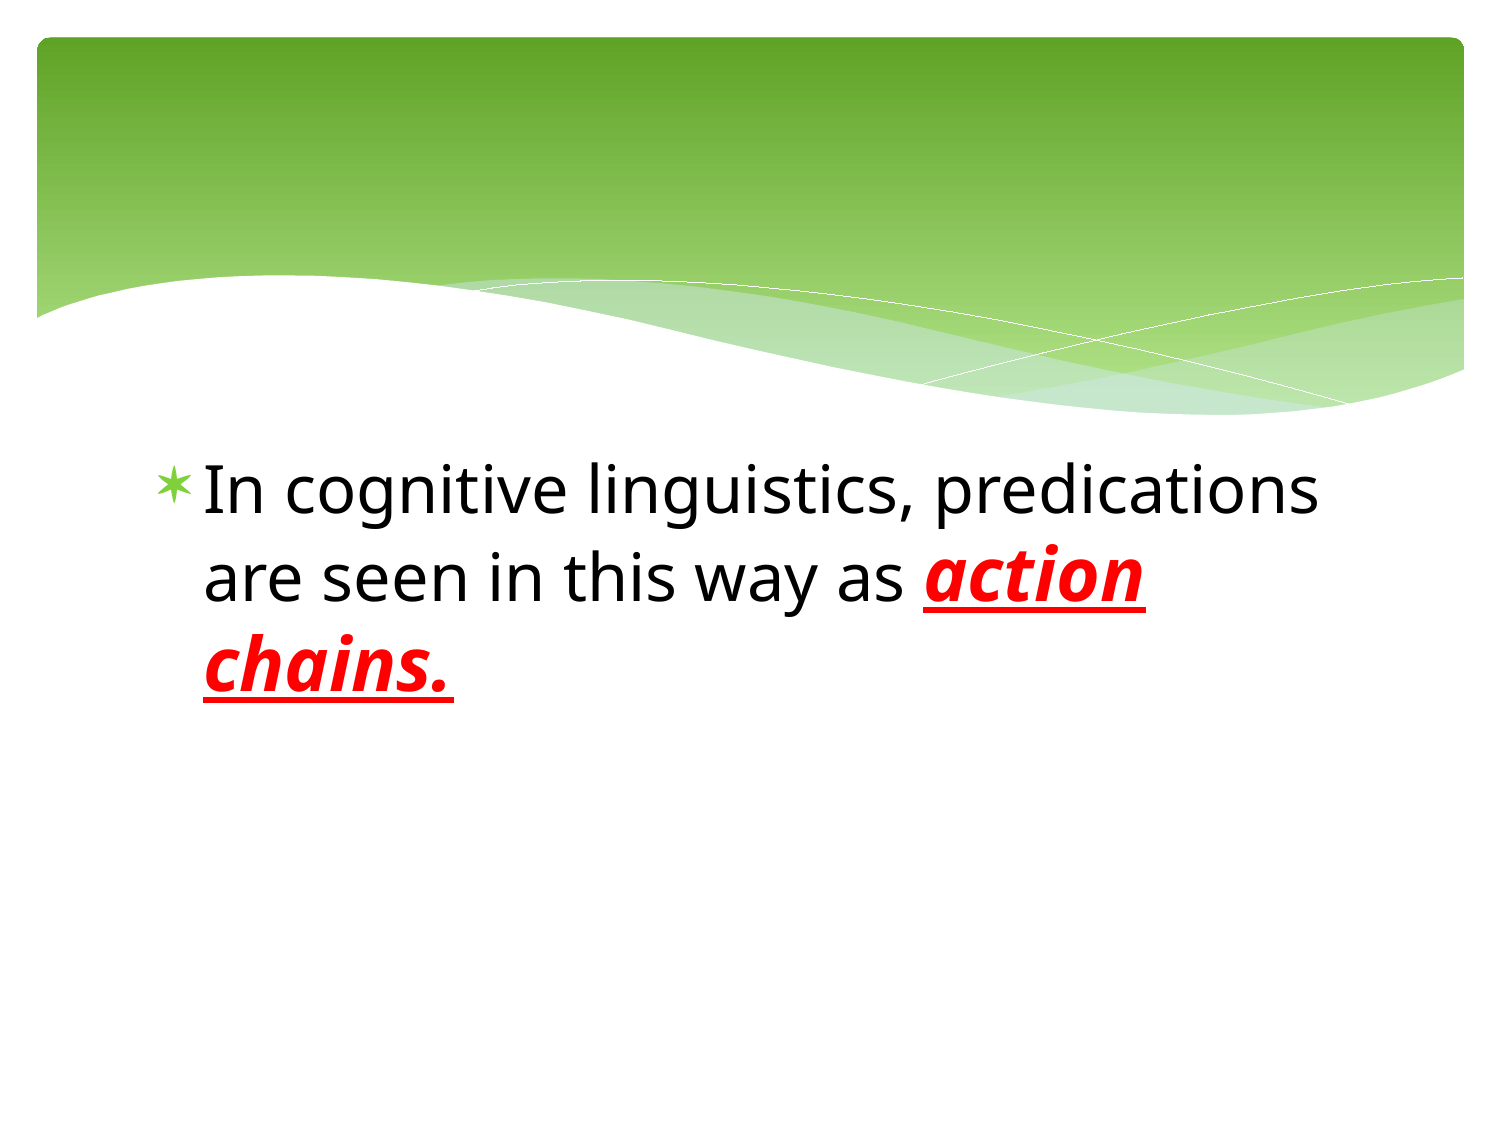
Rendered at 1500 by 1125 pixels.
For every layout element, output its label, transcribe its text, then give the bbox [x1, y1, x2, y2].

list In cognitive linguistics, predications are seen in this way as action chains. [143, 438, 1359, 1005]
